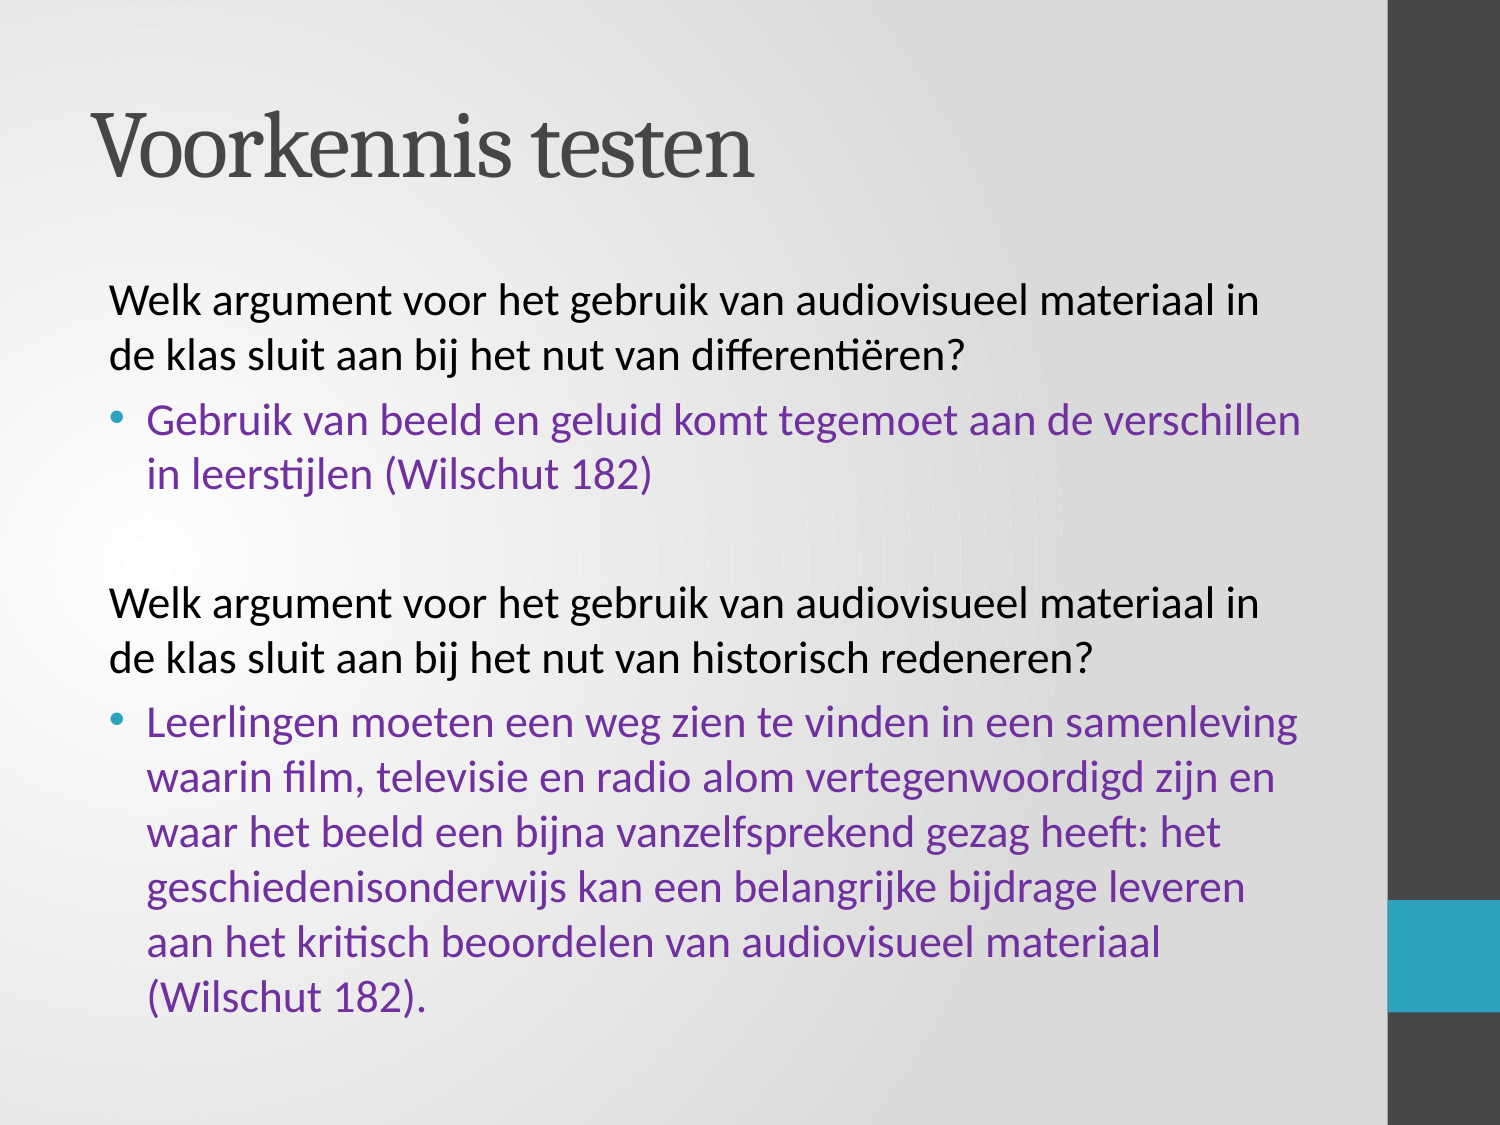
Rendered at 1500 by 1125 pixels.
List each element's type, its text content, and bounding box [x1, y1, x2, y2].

list Welk argument voor het gebruik van audiovisueel materiaal in de klas sluit aan bij het nut van differentiëren? Gebruik van beeld en geluid komt tegemoet aan de verschillen in leerstijlen (Wilschut 182) Welk argument voor het gebruik van audiovisueel materiaal in de klas sluit aan bij het nut van historisch redeneren? Leerlingen moeten een weg zien te vinden in een samenleving waarin film, televisie en radio alom vertegenwoordigd zijn en waar het beeld een bijna vanzelfsprekend gezag heeft: het geschiedenisonderwijs kan een belangrijke bijdrage leveren aan het kritisch beoordelen van audiovisueel materiaal (Wilschut 182). [75, 262, 1325, 1050]
title Voorkennis testen [75, 45, 1325, 233]
